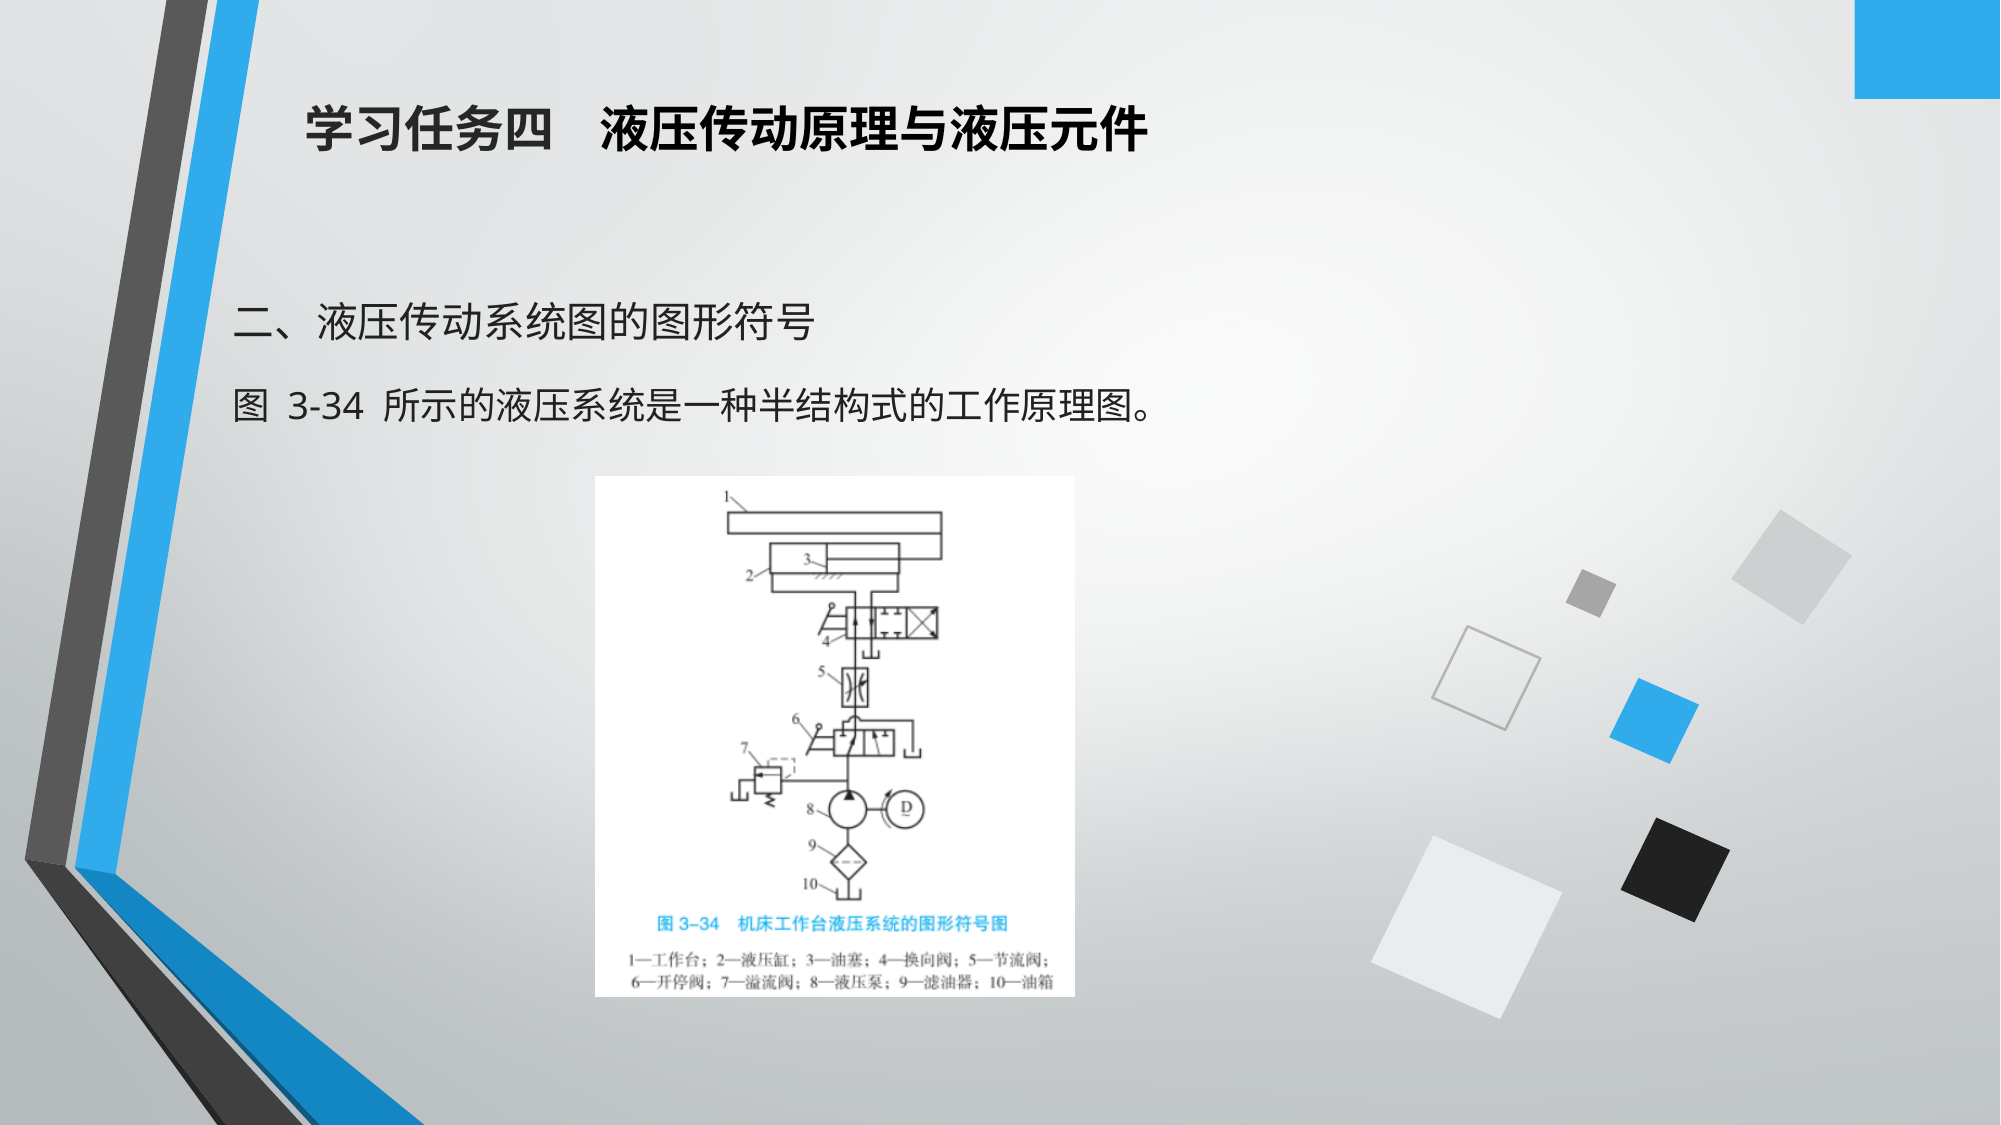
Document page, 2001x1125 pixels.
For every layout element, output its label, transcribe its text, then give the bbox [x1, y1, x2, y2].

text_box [1417, 431, 1798, 1075]
text_box [1853, 0, 2000, 78]
text_box 学习任务四 液压传动原理与液压元件 [289, 78, 2000, 210]
picture [595, 476, 1075, 997]
text_box 二、液压传动系统图的图形符号 图 3-34 所示的液压系统是一种半结构式的工作原理图。 [218, 248, 1741, 434]
